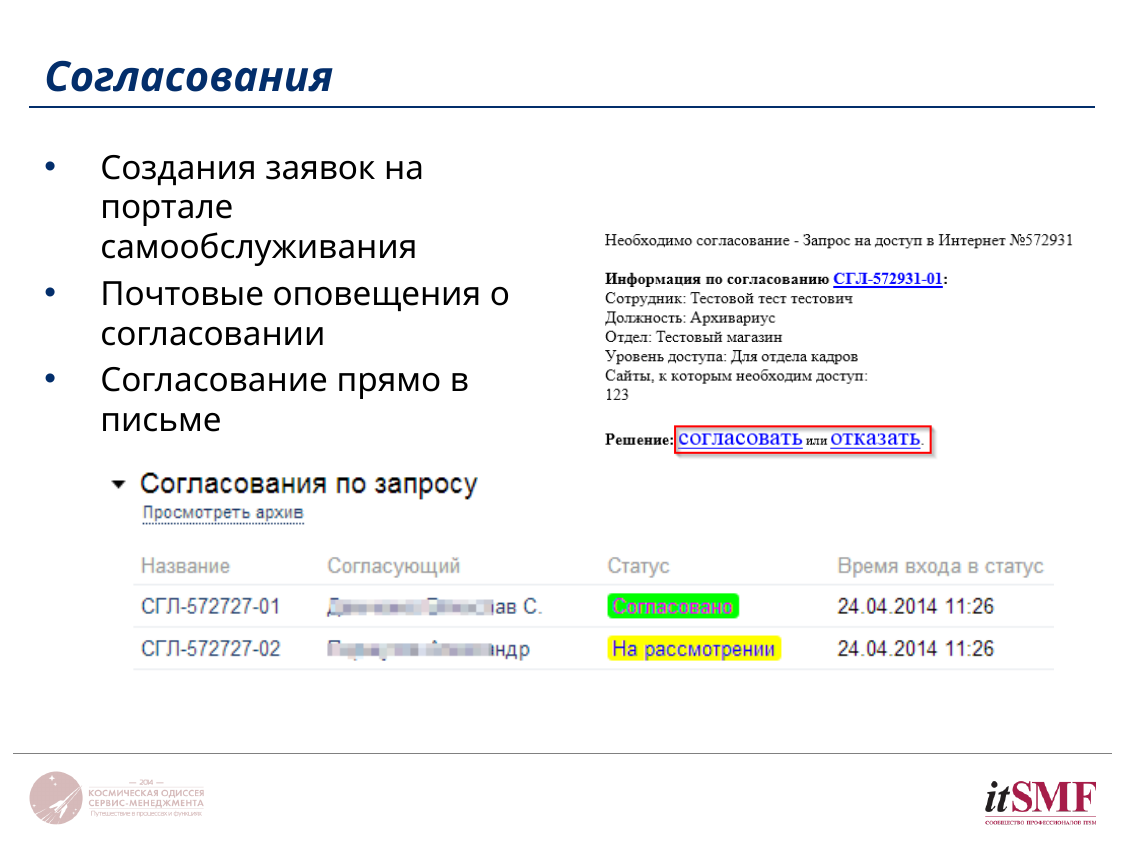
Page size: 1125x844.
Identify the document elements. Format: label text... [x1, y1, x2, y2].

picture [985, 781, 1096, 825]
list Создания заявок на портале самообслуживания Почтовые оповещения о согласовании Согласование прямо в письме [29, 138, 561, 729]
title Согласования [29, 33, 1096, 115]
picture [107, 227, 1096, 675]
